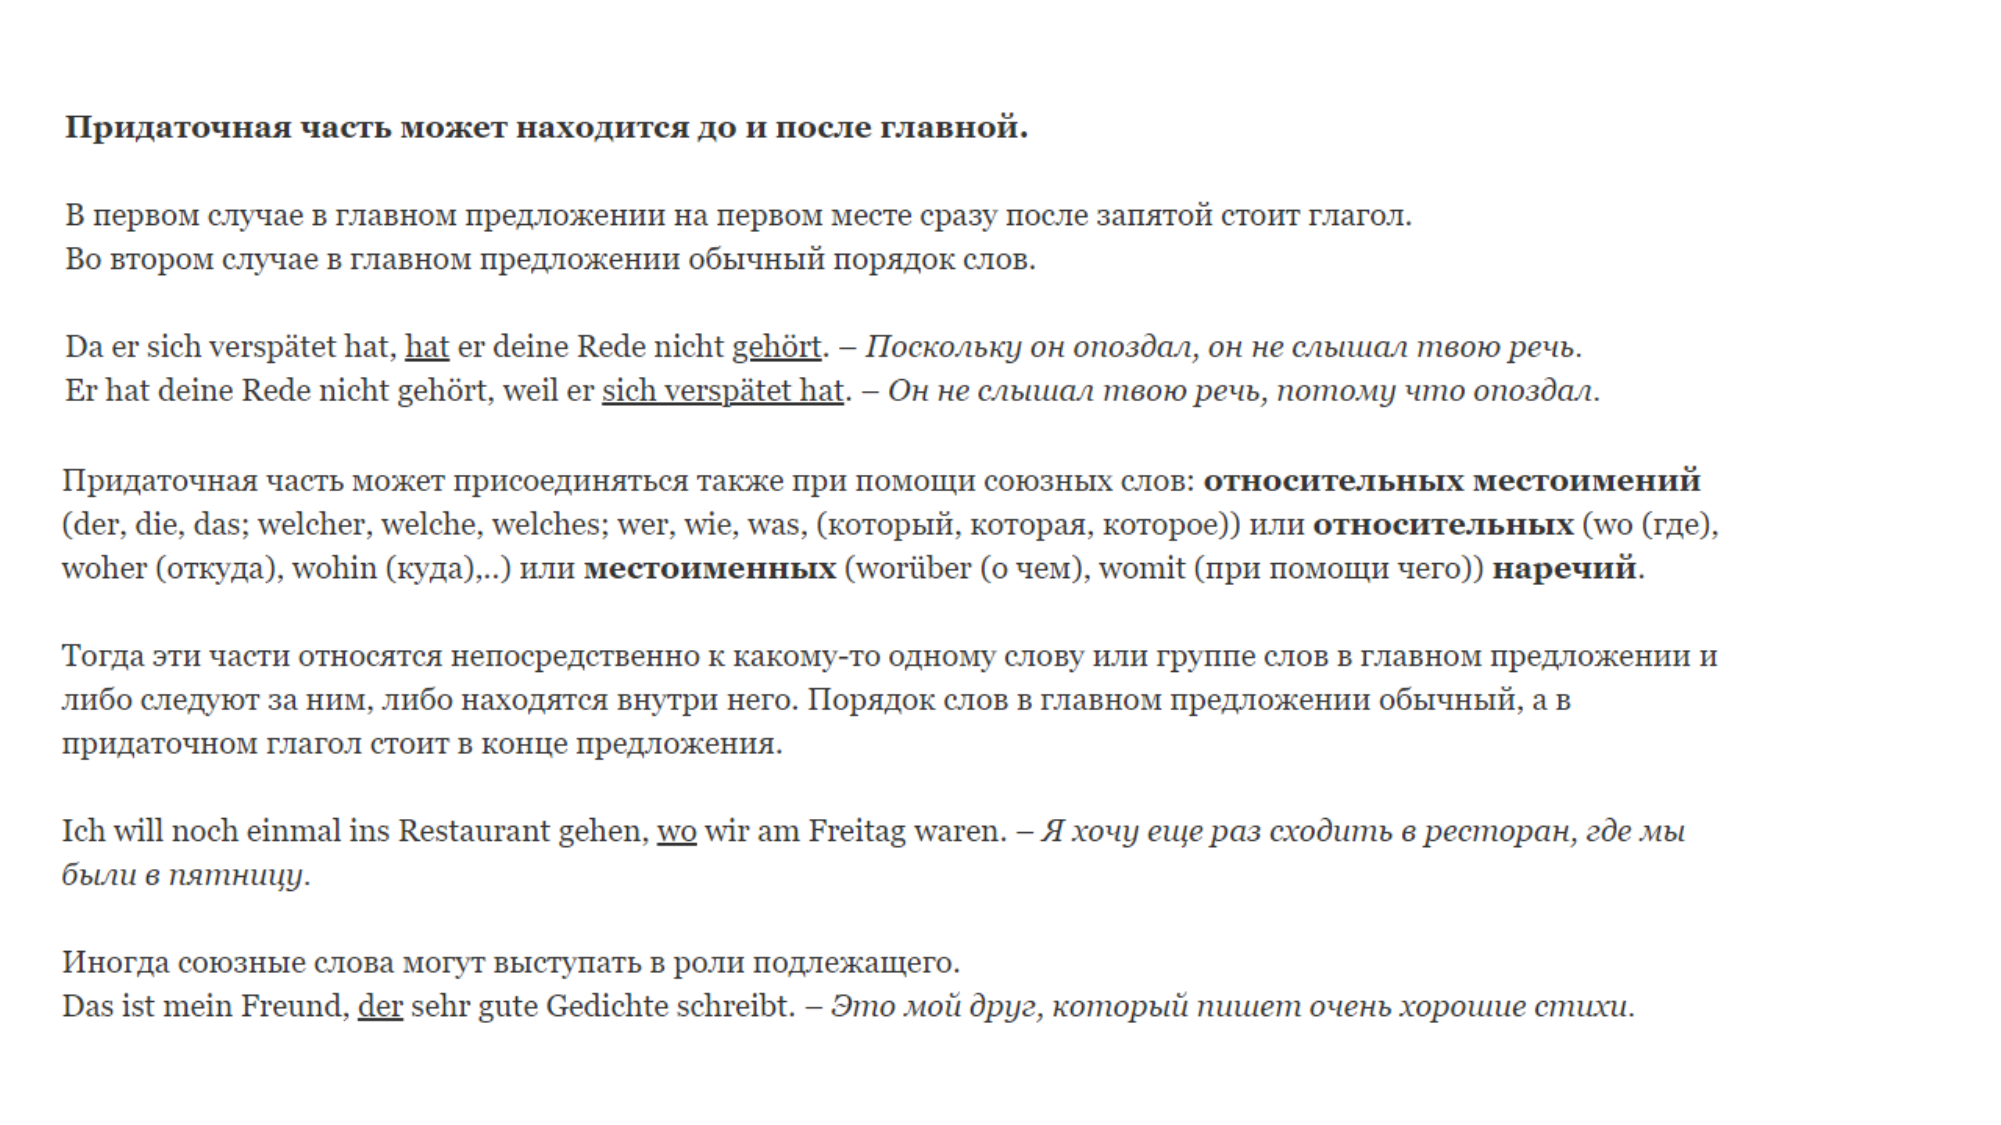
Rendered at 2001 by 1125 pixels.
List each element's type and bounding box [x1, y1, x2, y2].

picture [61, 452, 1734, 1037]
picture [61, 94, 1615, 423]
